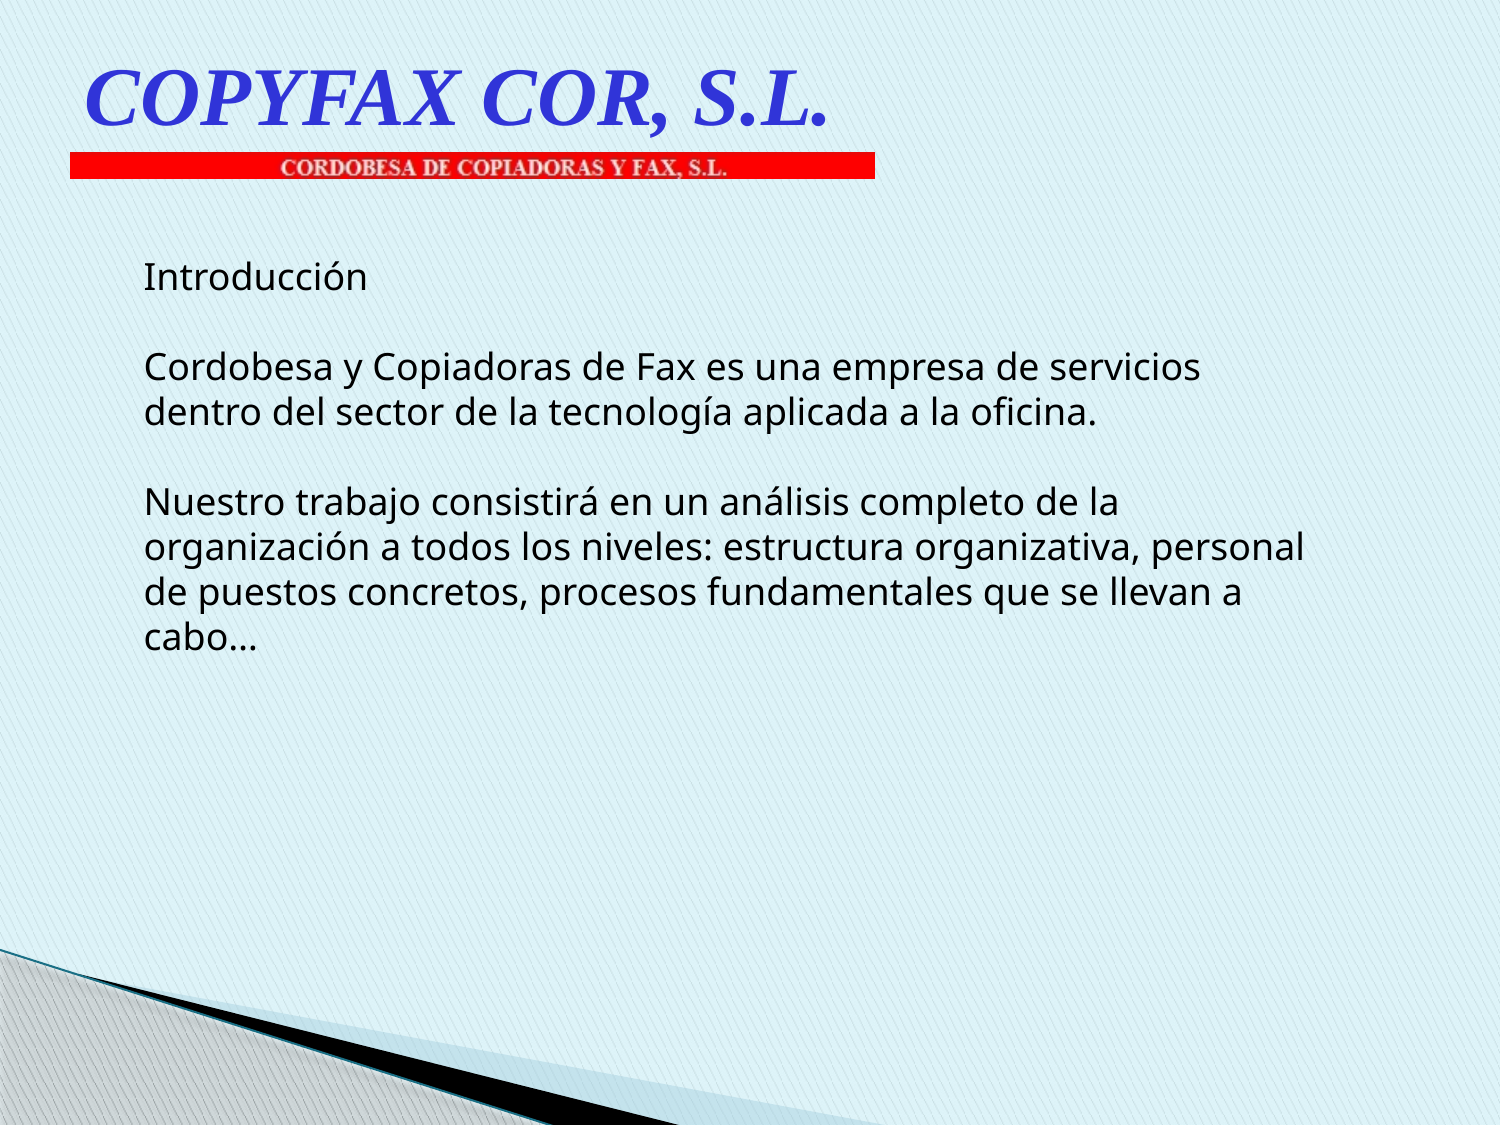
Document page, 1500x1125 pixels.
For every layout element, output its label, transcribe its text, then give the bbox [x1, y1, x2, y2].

picture [70, 152, 876, 180]
text_box Introducción Cordobesa y Copiadoras de Fax es una empresa de servicios dentro del sector de la tecnología aplicada a la oficina. Nuestro trabajo consistirá en un análisis completo de la organización a todos los niveles: estructura organizativa, personal de puestos concretos, procesos fundamentales que se llevan a cabo… [128, 246, 1336, 756]
text_box COPYFAX COR, S.L. [70, 35, 868, 150]
